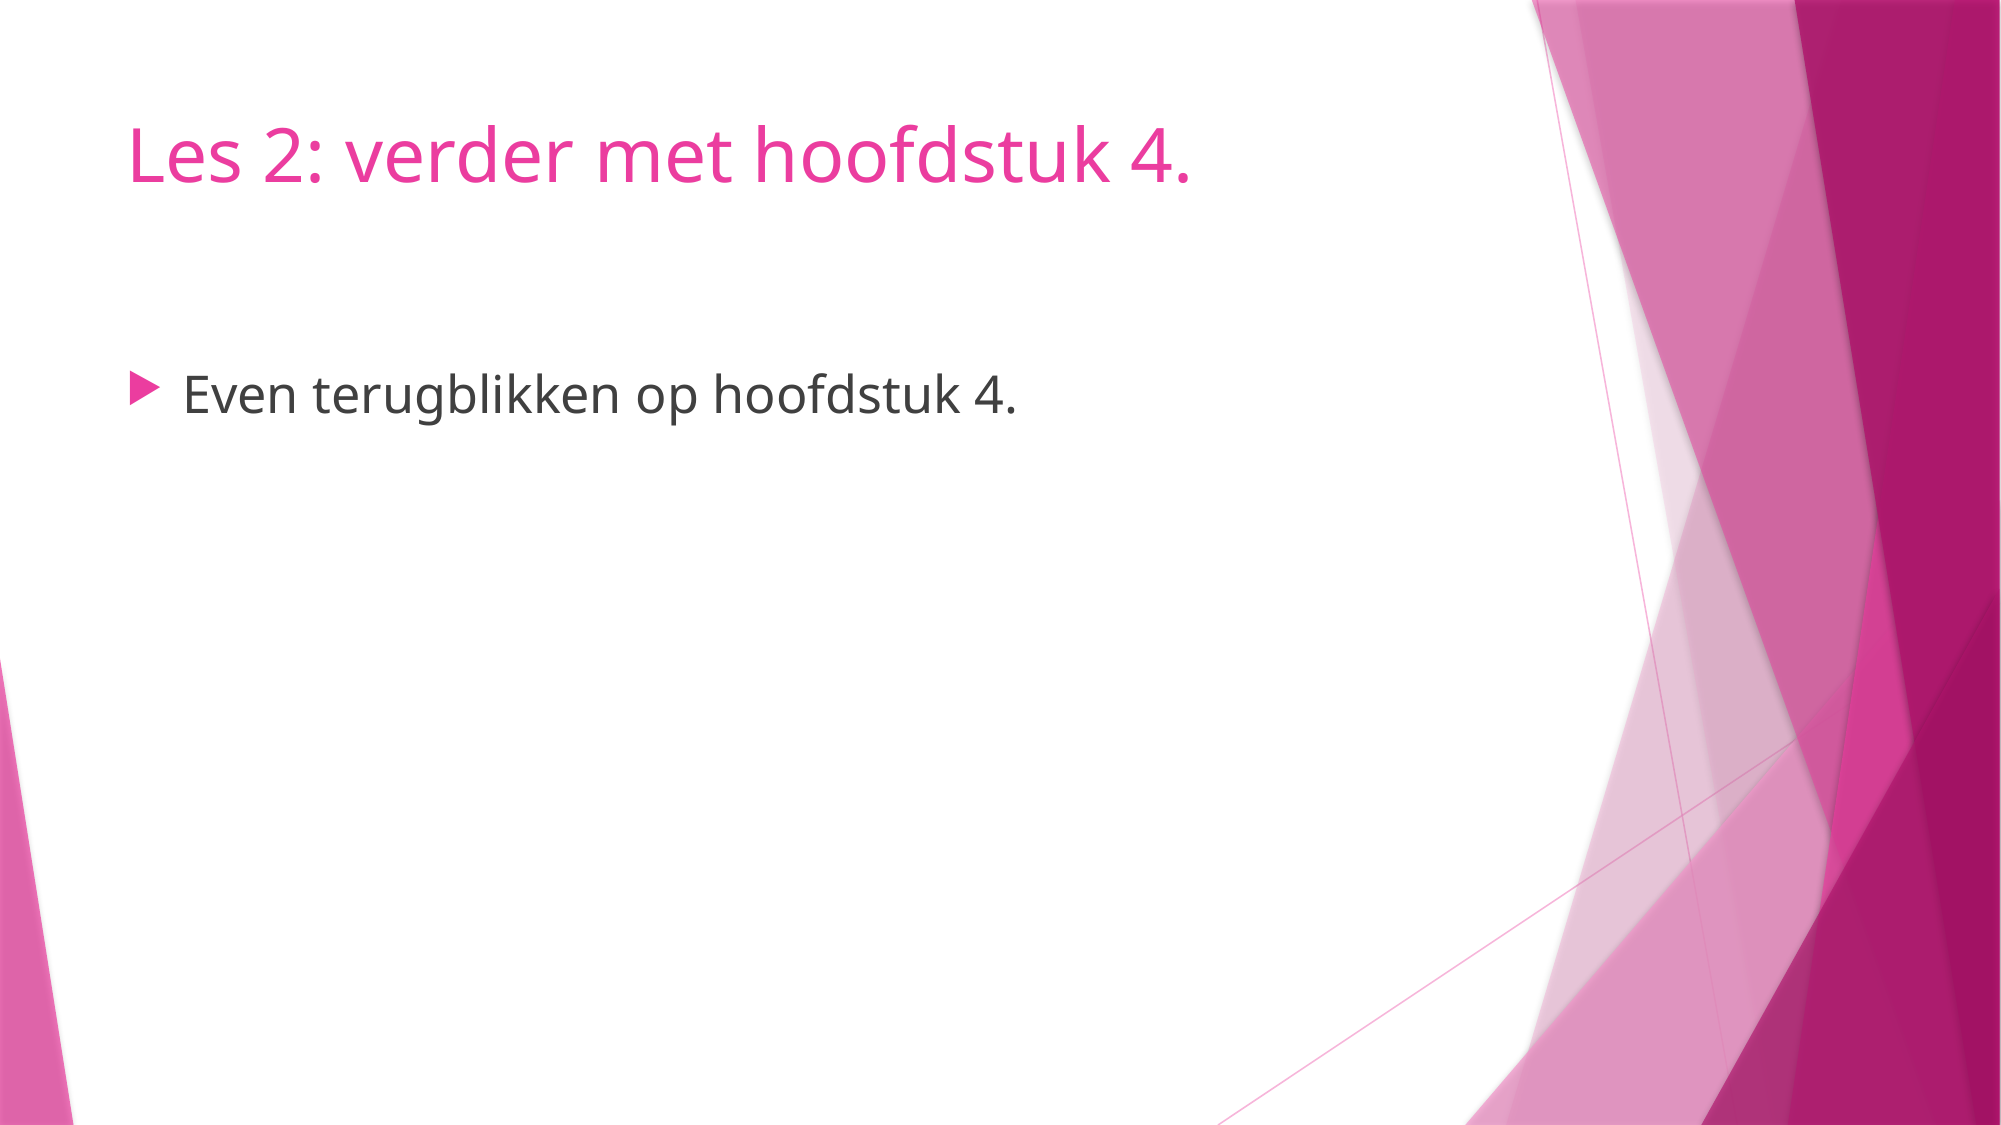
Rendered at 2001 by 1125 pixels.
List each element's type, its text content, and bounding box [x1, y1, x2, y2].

title Les 2: verder met hoofdstuk 4. [111, 99, 1522, 317]
list Even terugblikken op hoofdstuk 4. [111, 354, 1522, 992]
